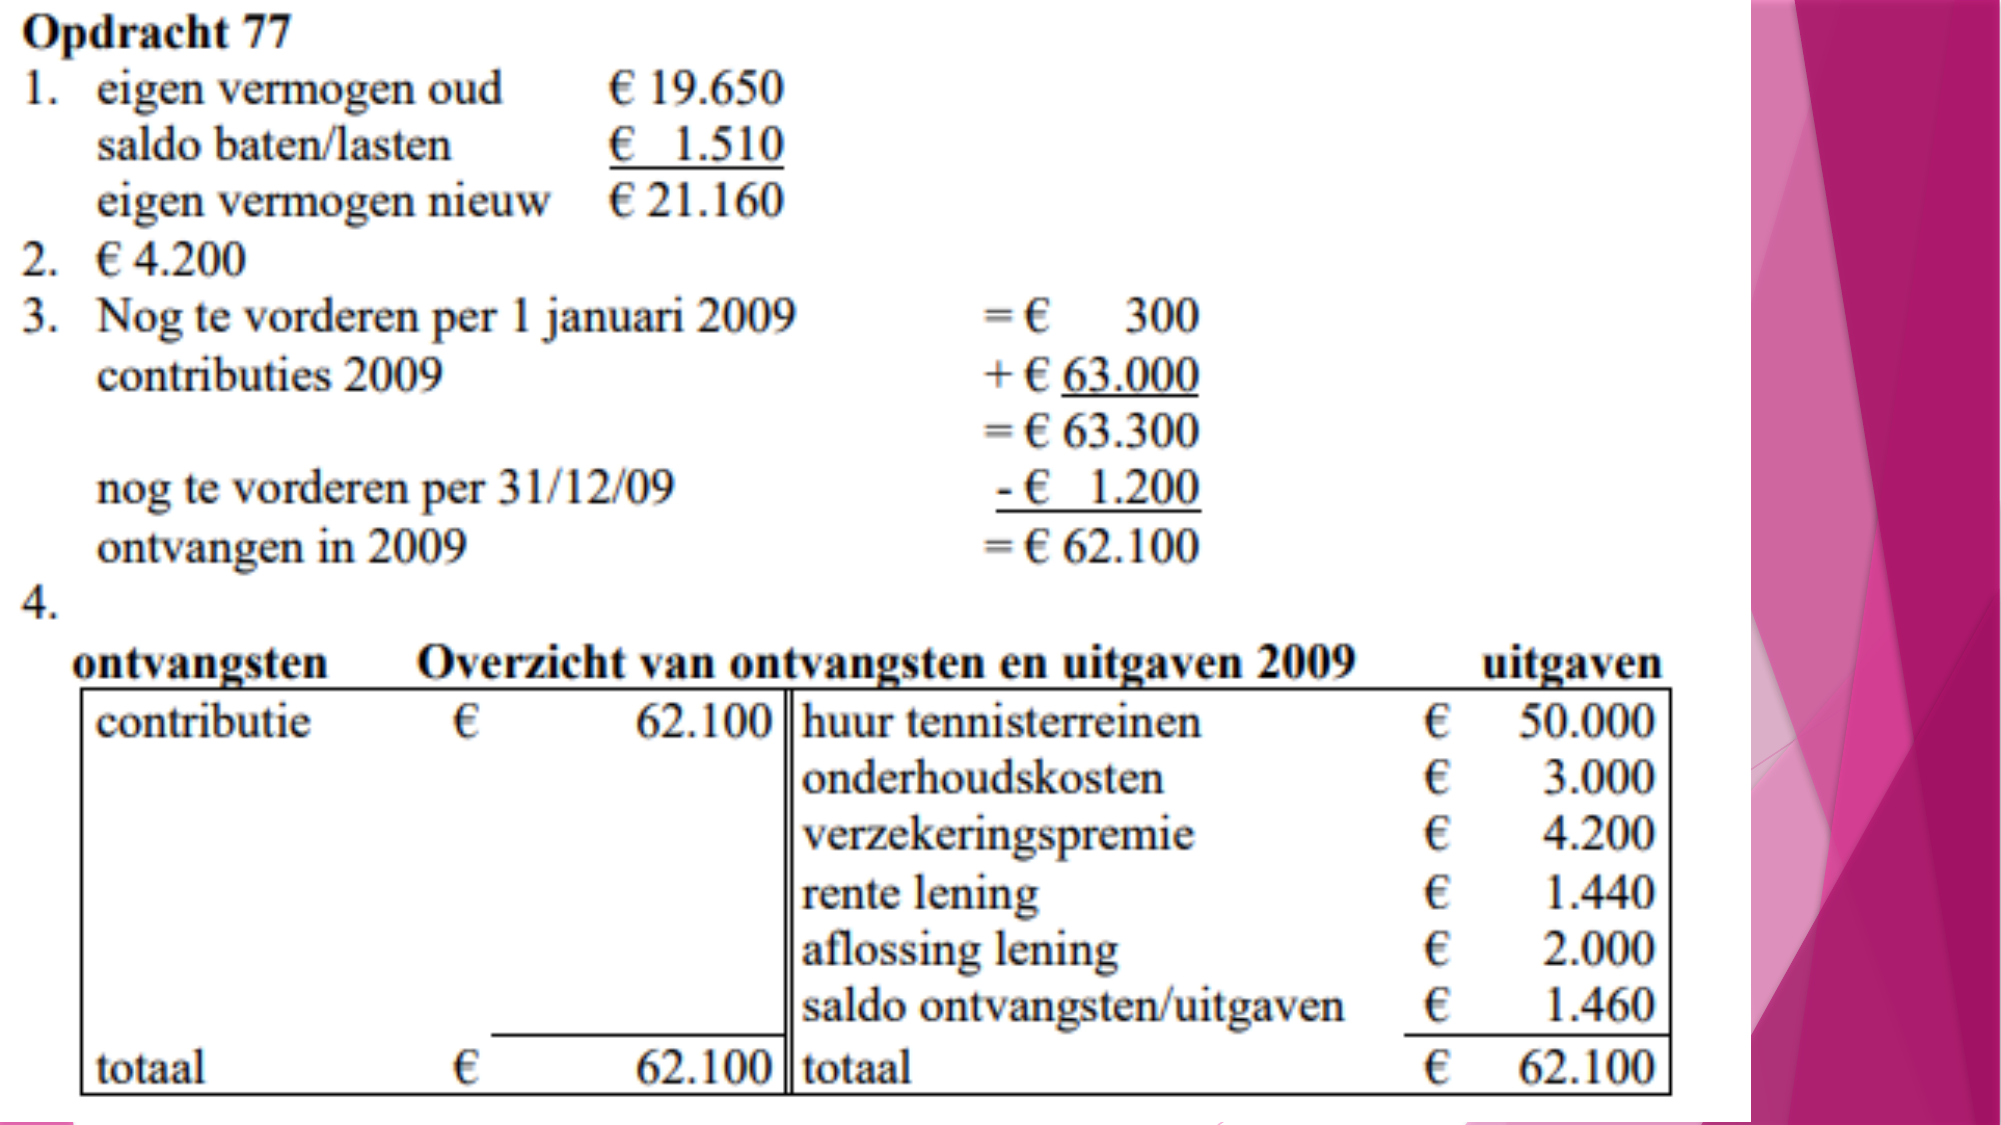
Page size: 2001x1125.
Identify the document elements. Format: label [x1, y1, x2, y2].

picture [0, 0, 1752, 1122]
